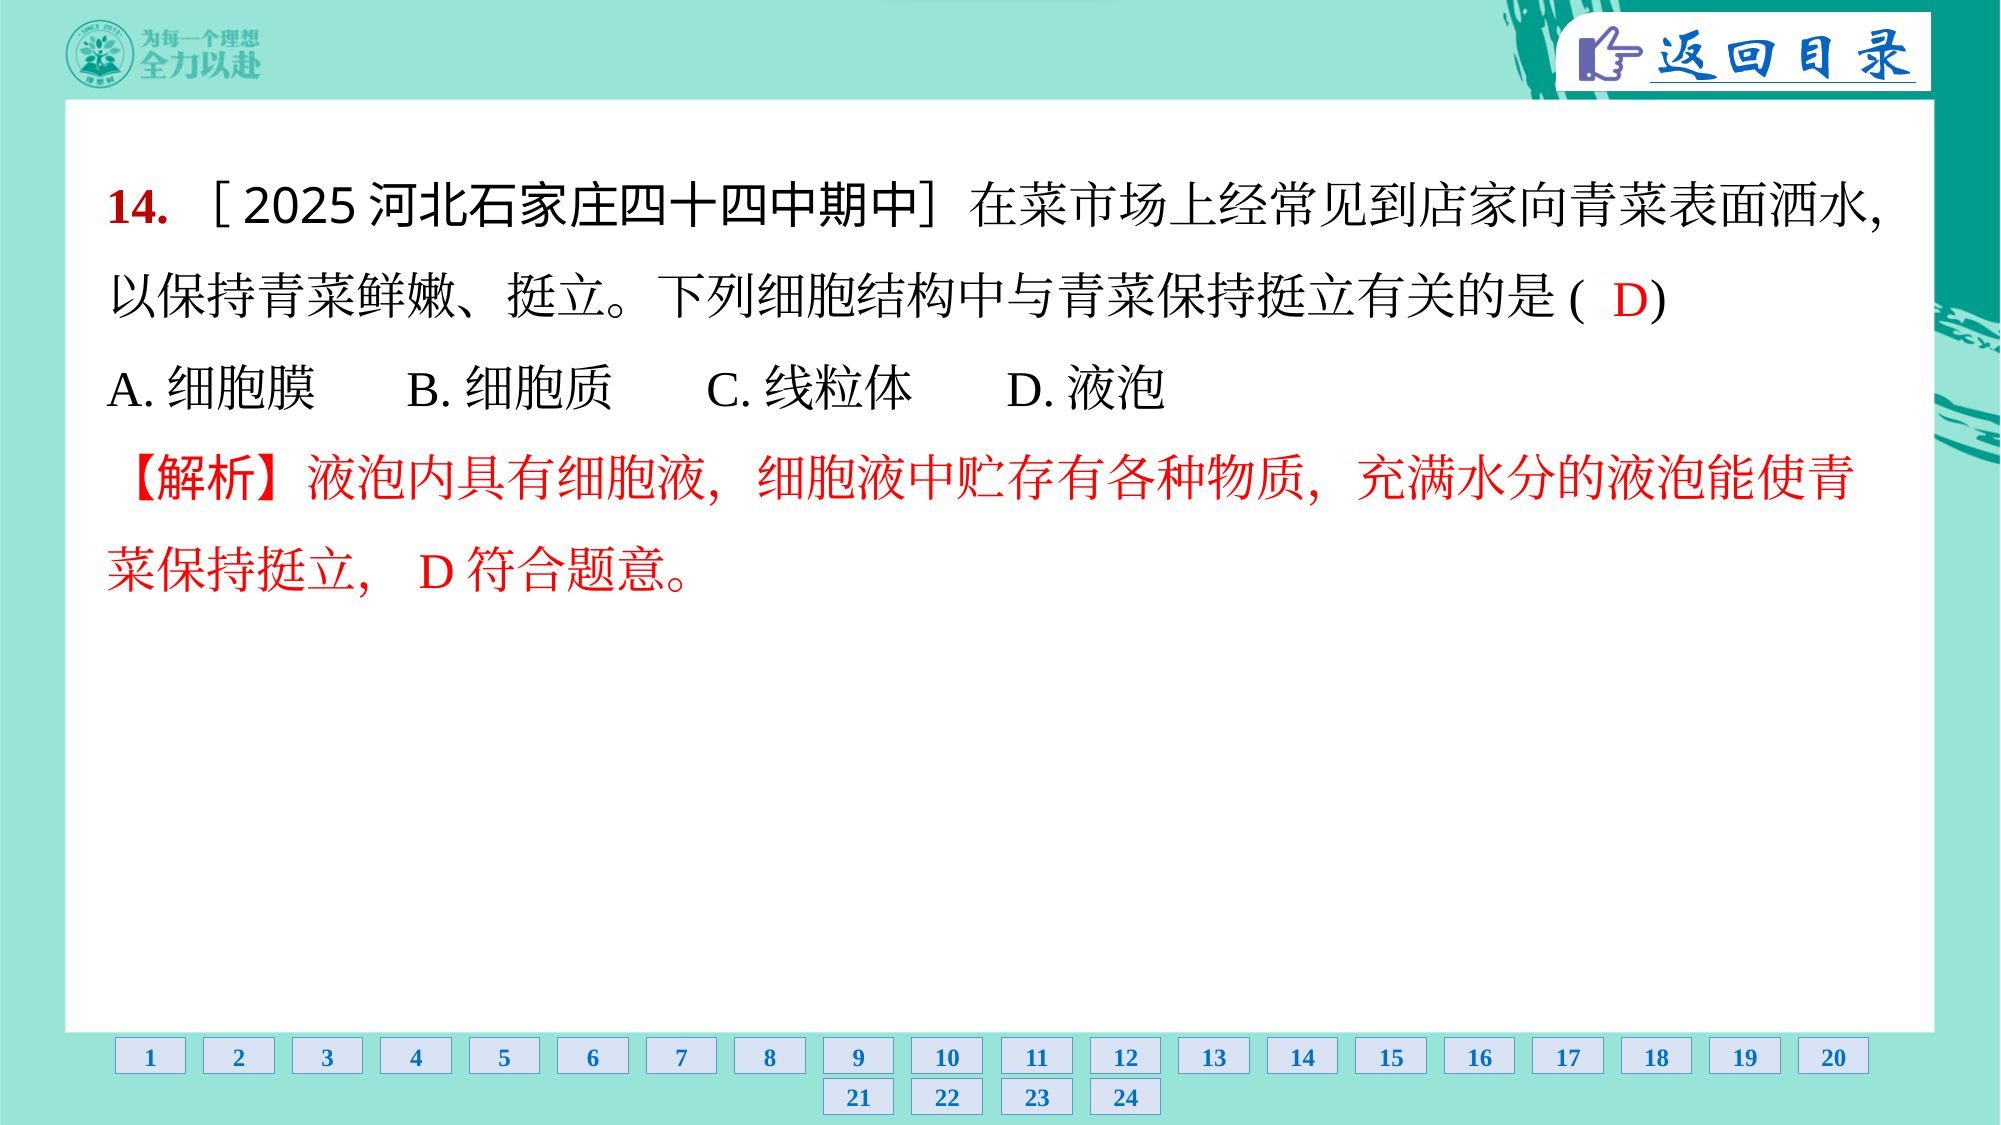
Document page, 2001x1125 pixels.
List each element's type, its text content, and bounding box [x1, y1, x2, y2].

text_box 【解析】液泡内具有细胞液，细胞液中贮存有各种物质，充满水分的液泡能使青 菜保持挺立，D符合题意。 [106, 414, 1895, 599]
picture [0, 0, 2000, 1125]
text_box 14.［2025河北石家庄四十四中期中］在菜市场上经常见到店家向青菜表面洒水， 以保持青菜鲜嫩、挺立。下列细胞结构中与青菜保持挺立有关的是( ) [106, 141, 1895, 325]
text_box D [1594, 234, 1667, 327]
text_box A.细胞膜 B.细胞质 C.线粒体 D.液泡 [106, 329, 1895, 414]
